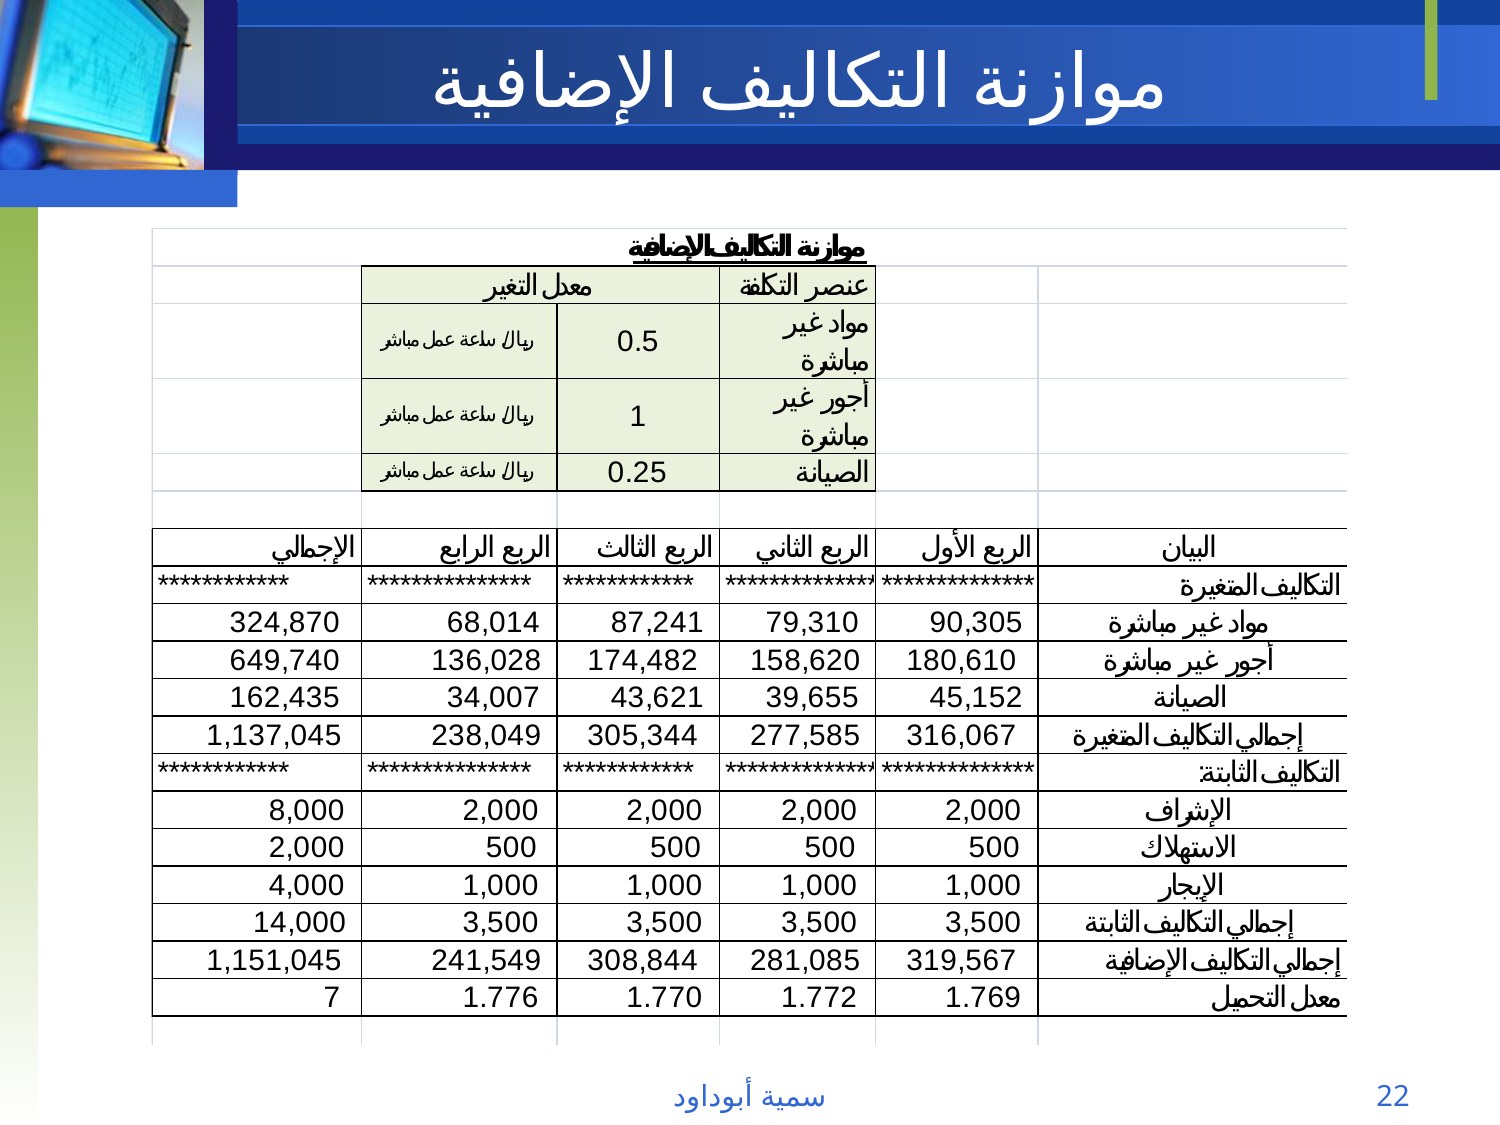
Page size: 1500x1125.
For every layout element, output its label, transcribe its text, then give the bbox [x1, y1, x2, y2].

footer سمية أبوداود [512, 1069, 988, 1111]
title موازنة التكاليف الإضافية [237, 33, 1363, 122]
picture [0, 0, 204, 169]
slide_number 22 [1074, 1069, 1426, 1111]
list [151, 227, 1349, 1047]
